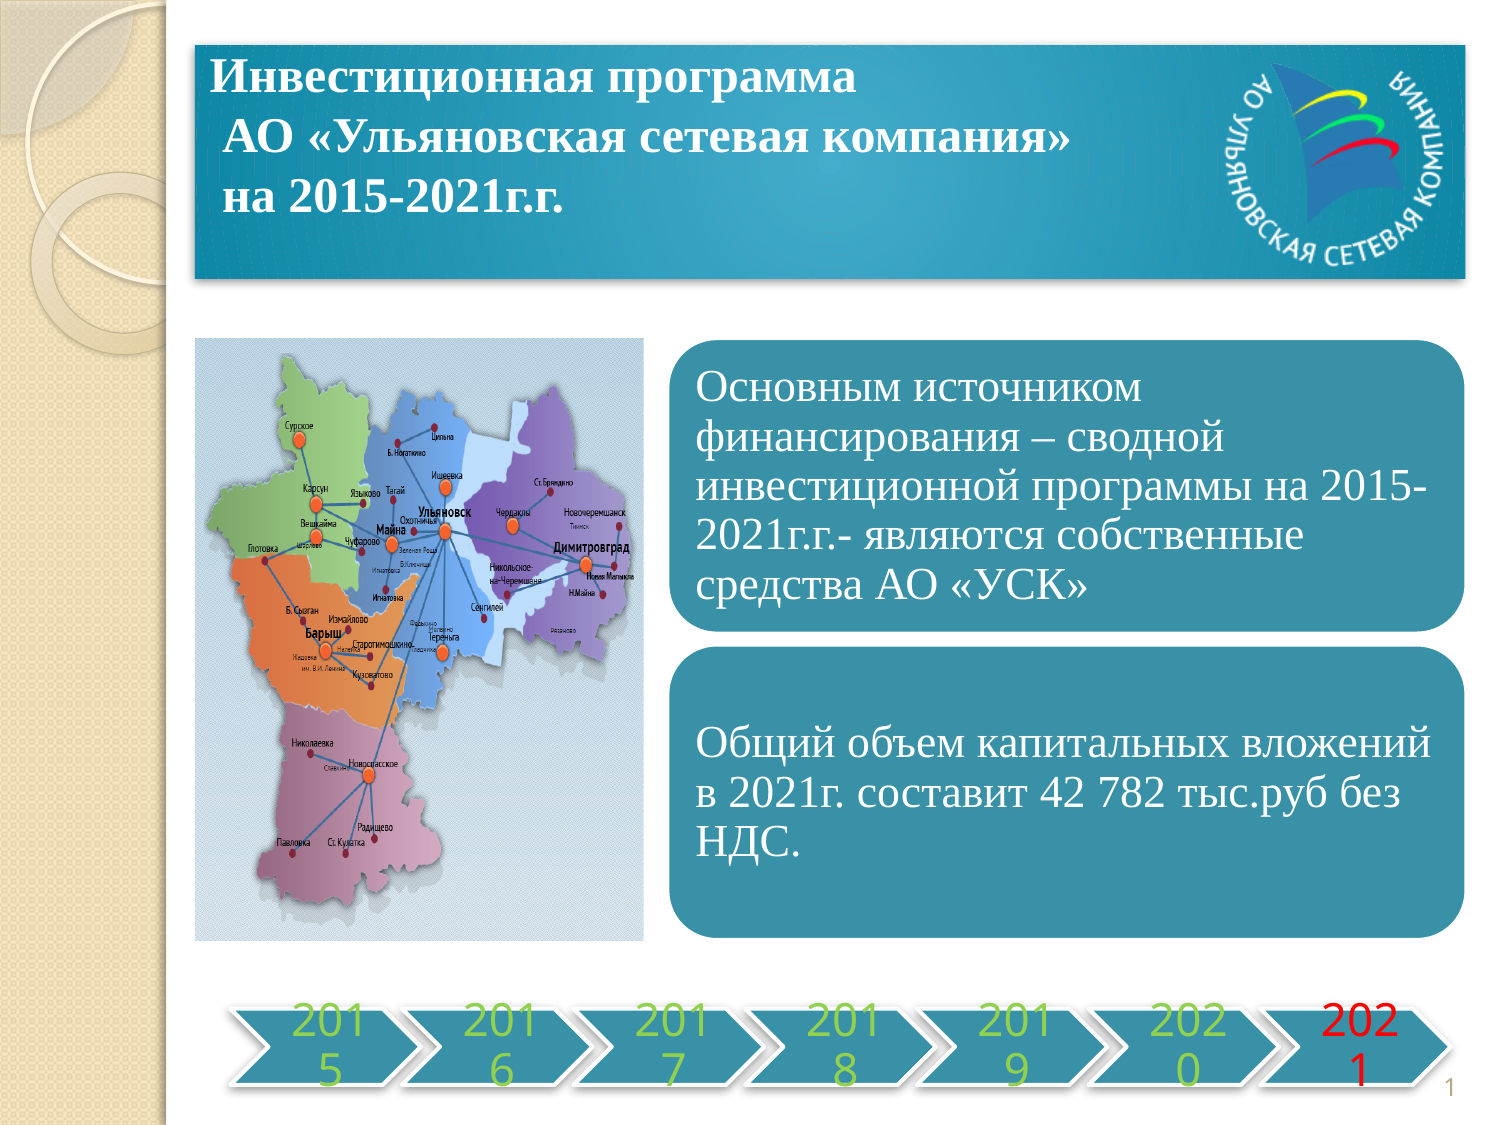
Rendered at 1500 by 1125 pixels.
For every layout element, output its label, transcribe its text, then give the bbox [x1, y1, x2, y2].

title Инвестиционная программа АО «Ульяновская сетевая компания» на 2015-2021г.г. [194, 45, 1466, 279]
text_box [667, 337, 1467, 941]
slide_number 1 [1413, 1034, 1488, 1113]
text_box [229, 999, 1451, 1095]
picture [1222, 42, 1448, 268]
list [194, 337, 644, 941]
